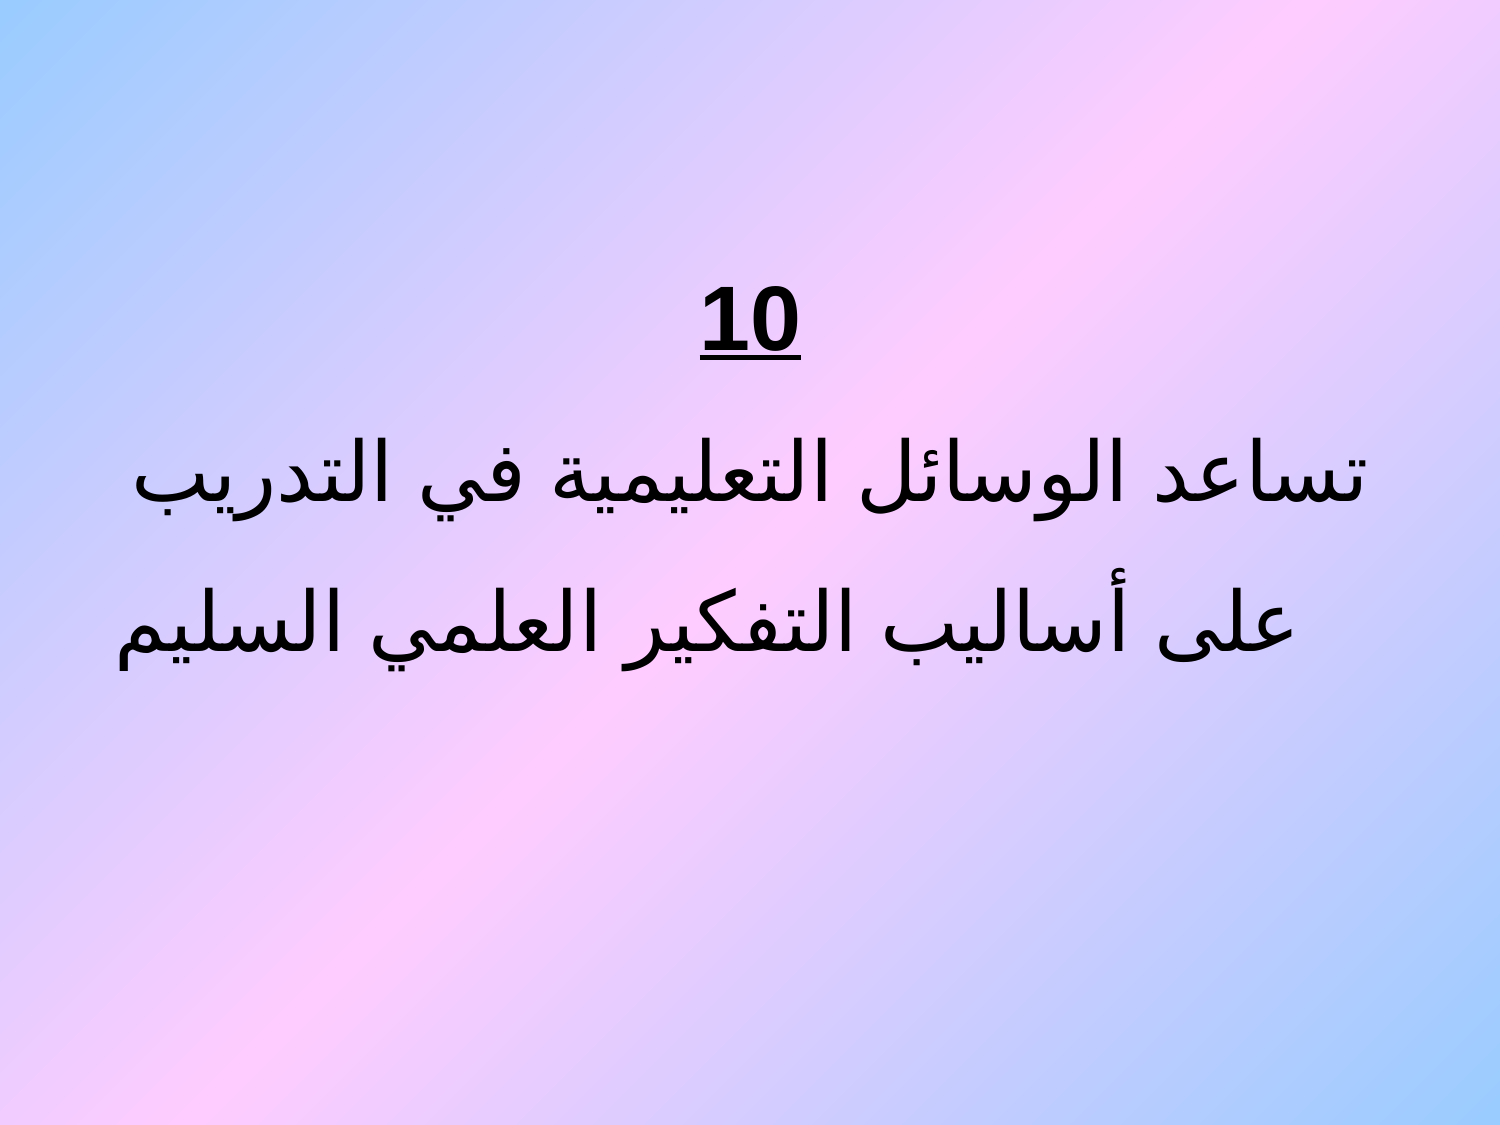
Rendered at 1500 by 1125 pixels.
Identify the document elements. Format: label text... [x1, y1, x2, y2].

text_box 10 تساعد الوسائل التعليمية في التدريب على أساليب التفكير العلمي السليم [53, 196, 1448, 666]
